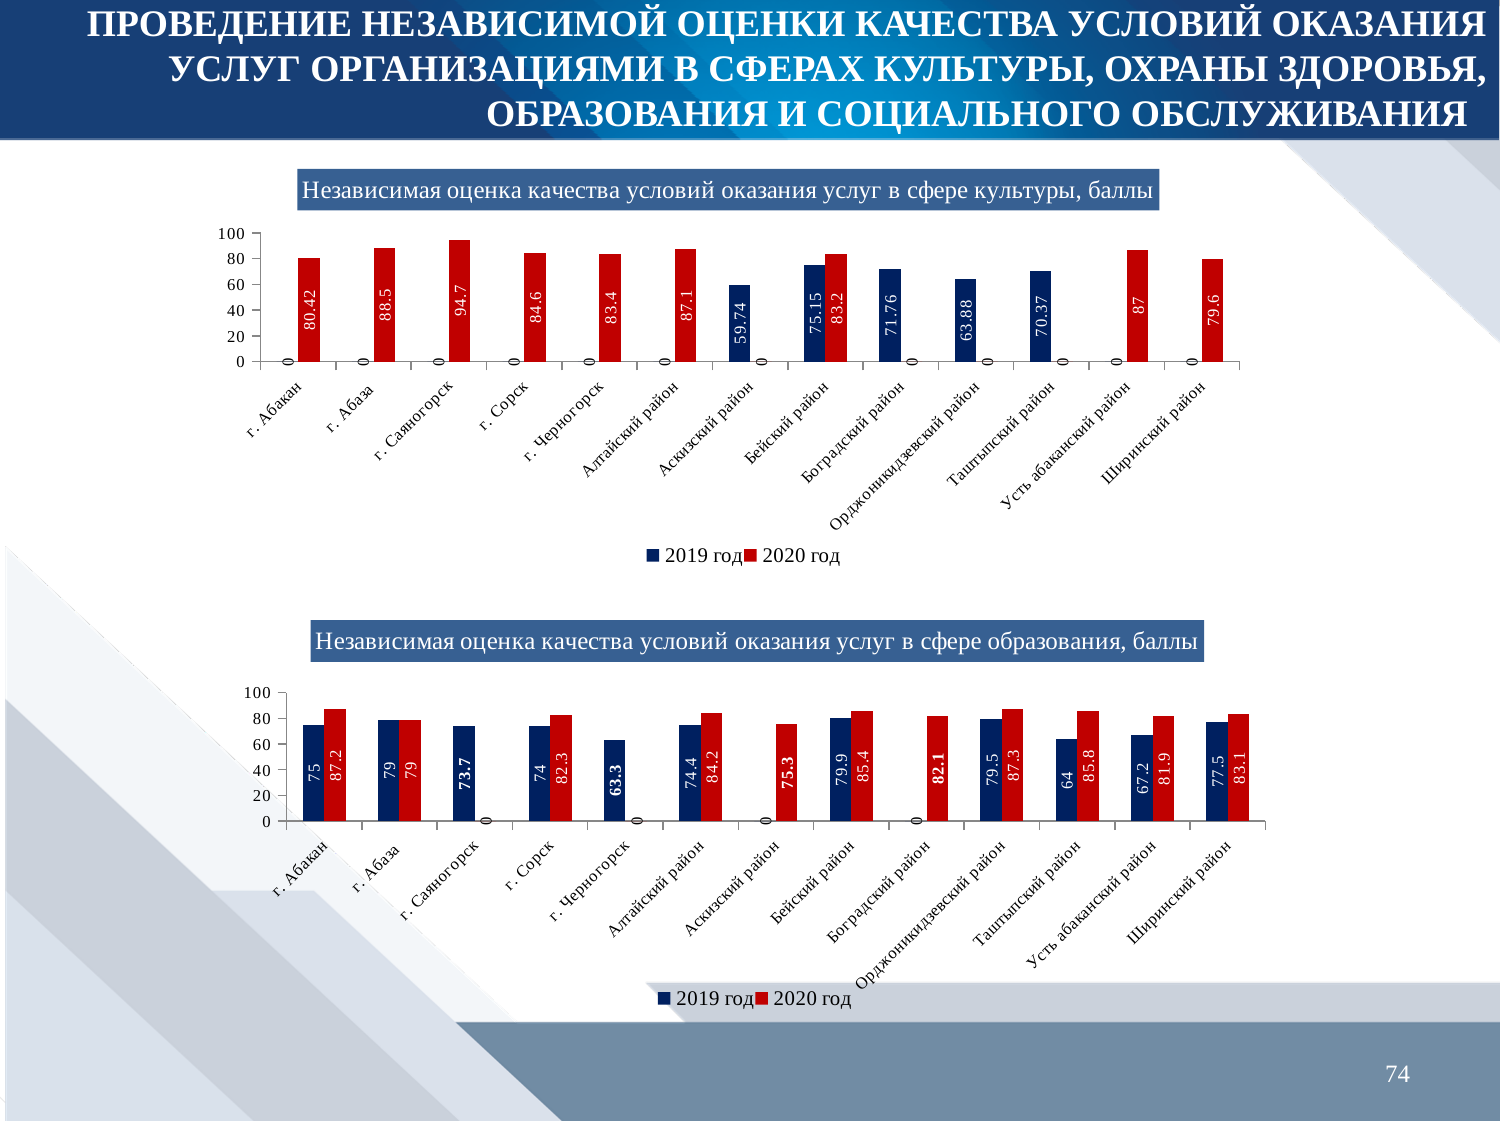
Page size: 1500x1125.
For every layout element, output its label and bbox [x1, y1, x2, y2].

text_box [0, 0, 1500, 257]
picture [0, 257, 1500, 1122]
chart [72, 257, 1421, 1048]
